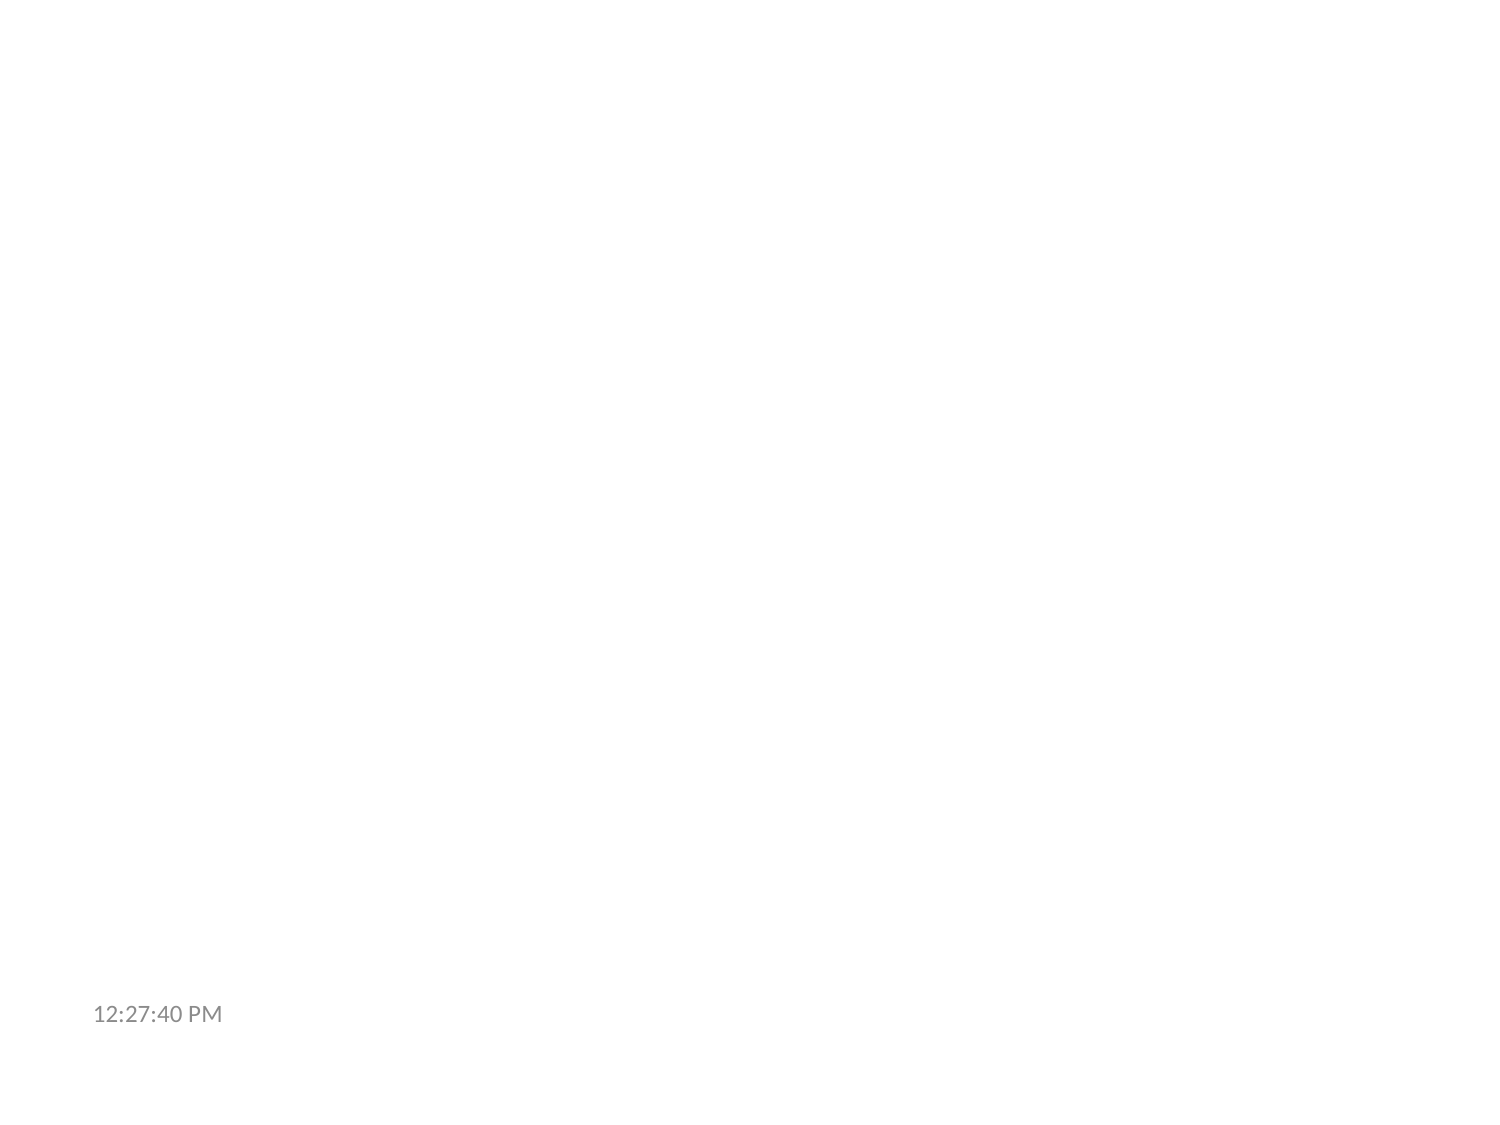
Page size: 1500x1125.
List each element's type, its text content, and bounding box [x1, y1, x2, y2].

text_box 3:35:09 PM [77, 982, 428, 1043]
